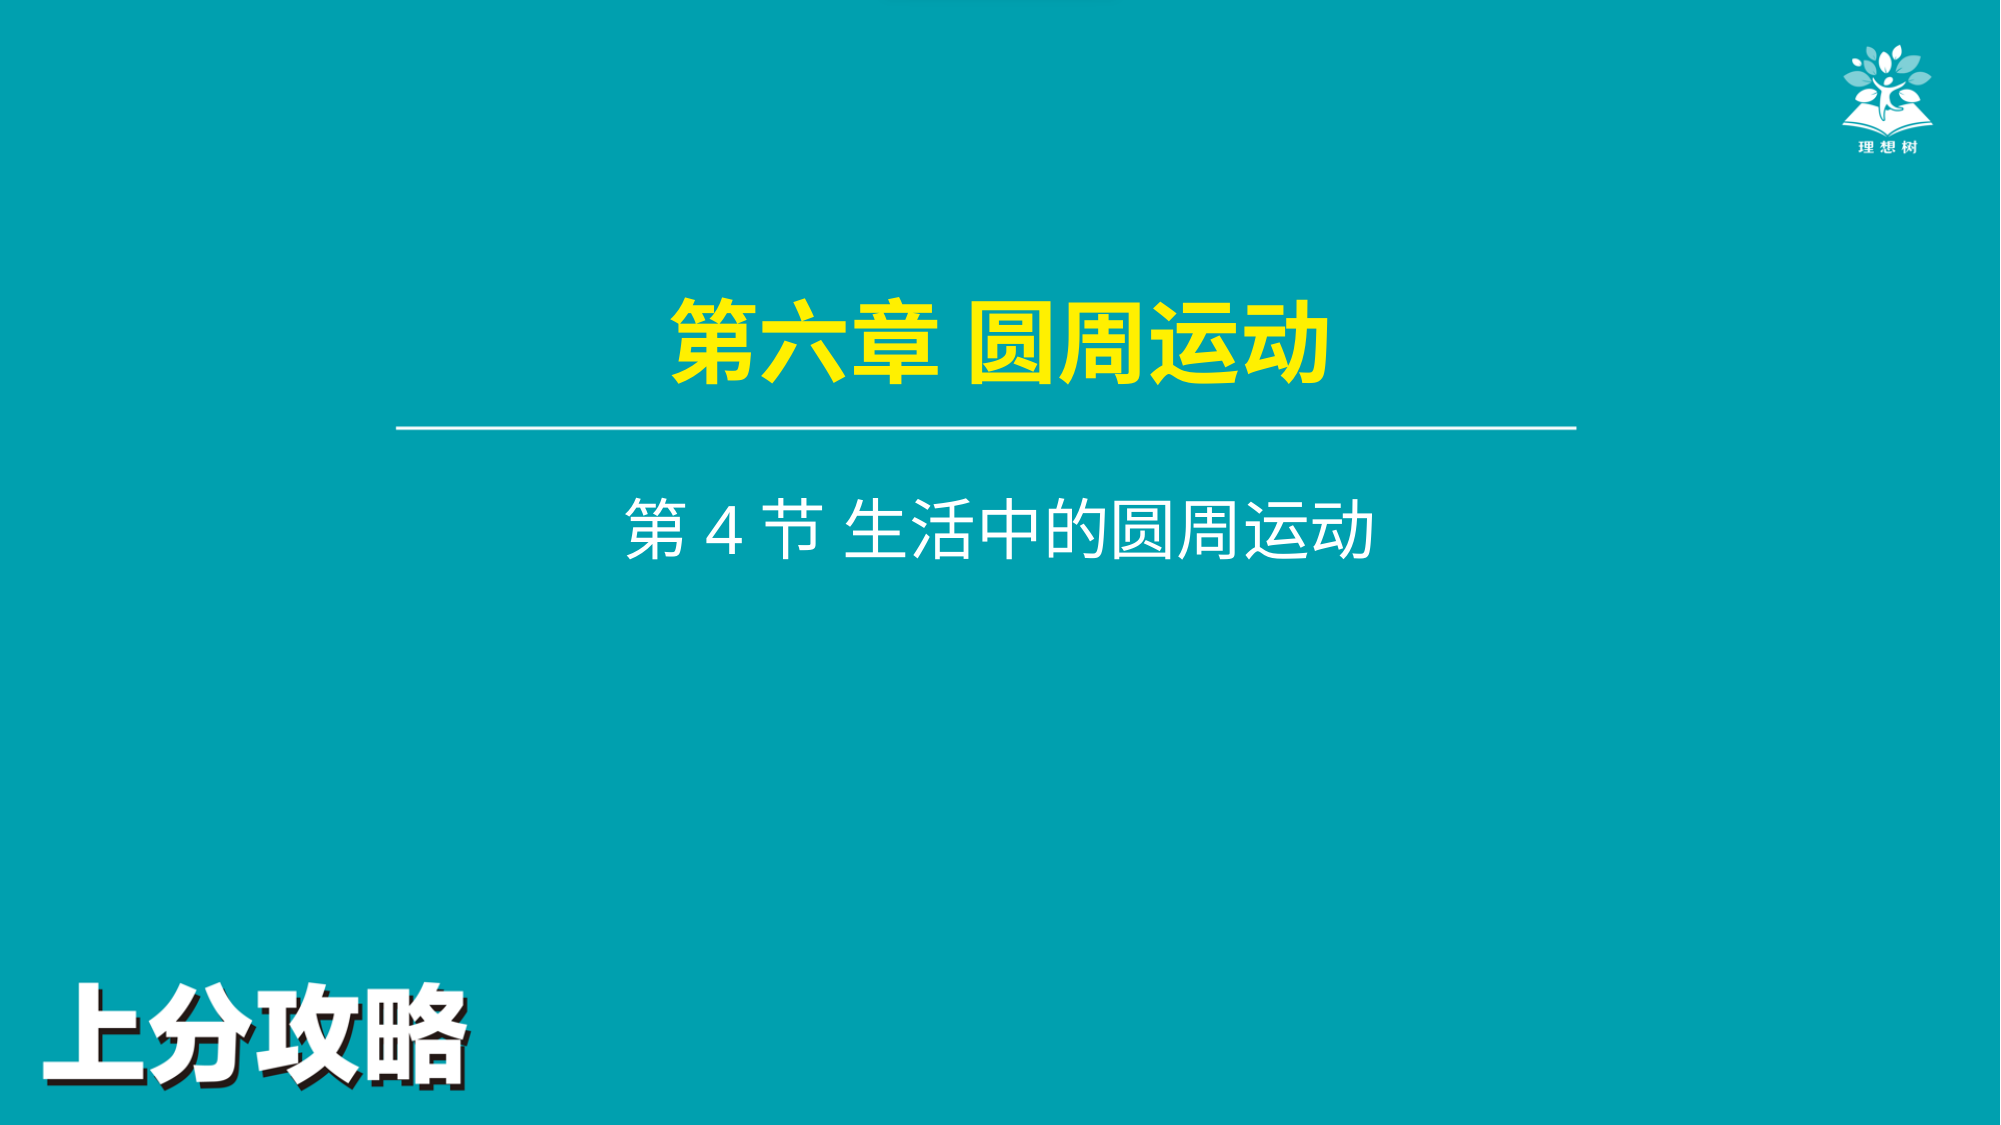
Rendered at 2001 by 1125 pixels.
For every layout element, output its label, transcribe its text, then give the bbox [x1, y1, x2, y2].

text_box 第六章 圆周运动 [0, 265, 2000, 413]
picture [0, 413, 2000, 472]
picture [0, 579, 2000, 1125]
picture [0, 0, 2000, 265]
text_box 第4节 生活中的圆周运动 [0, 472, 2000, 579]
